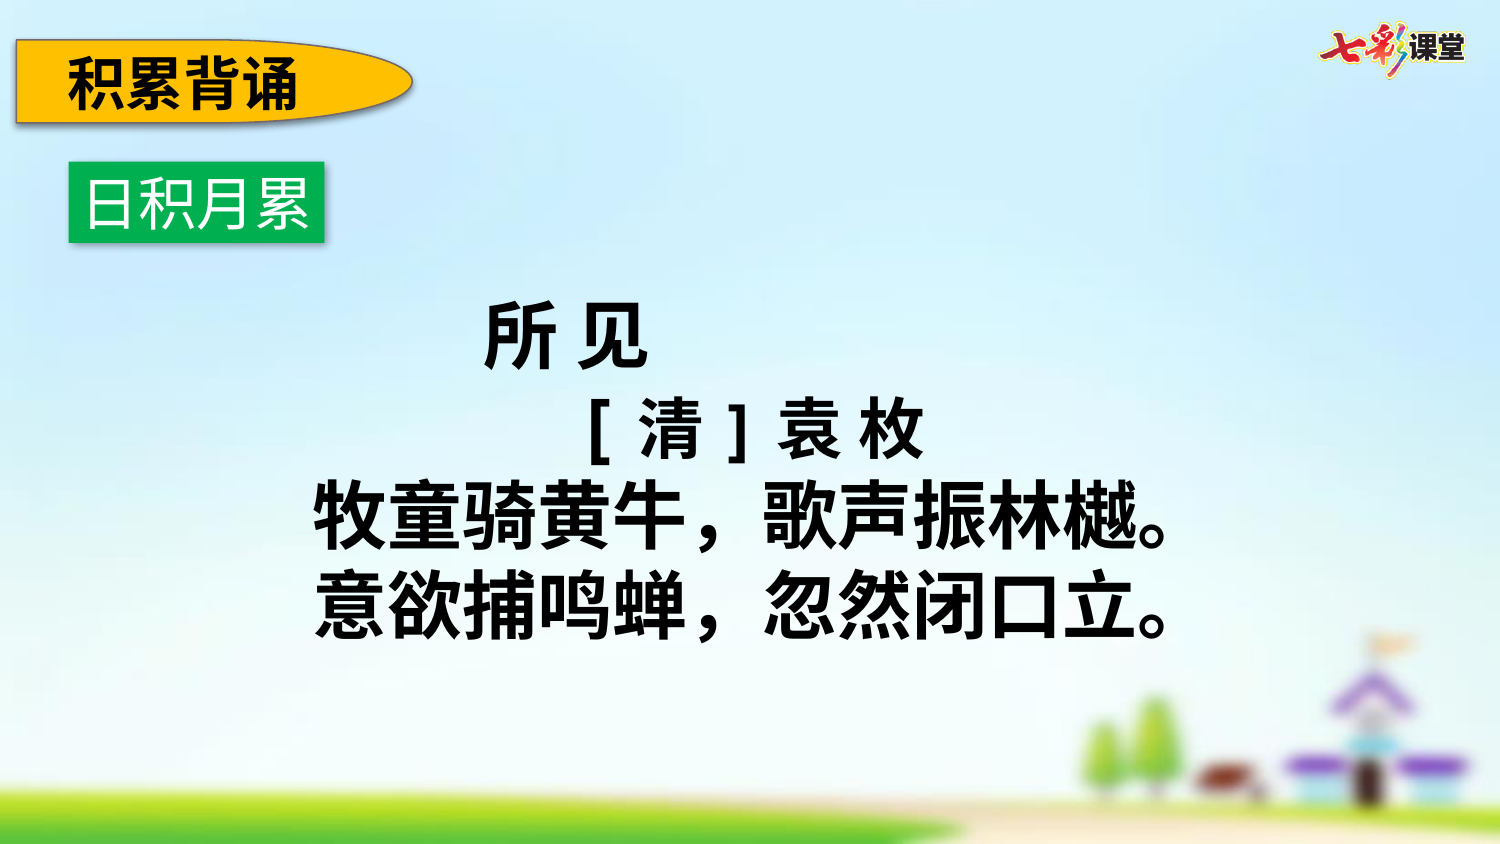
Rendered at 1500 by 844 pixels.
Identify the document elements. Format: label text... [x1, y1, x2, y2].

text_box 所 见 [清]袁 枚 牧童骑黄牛，歌声振林樾。 意欲捕鸣蝉，忽然闭口立。 [301, 283, 1199, 655]
text_box 日积月累 [68, 161, 325, 243]
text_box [0, 39, 413, 124]
picture [0, 0, 1500, 844]
